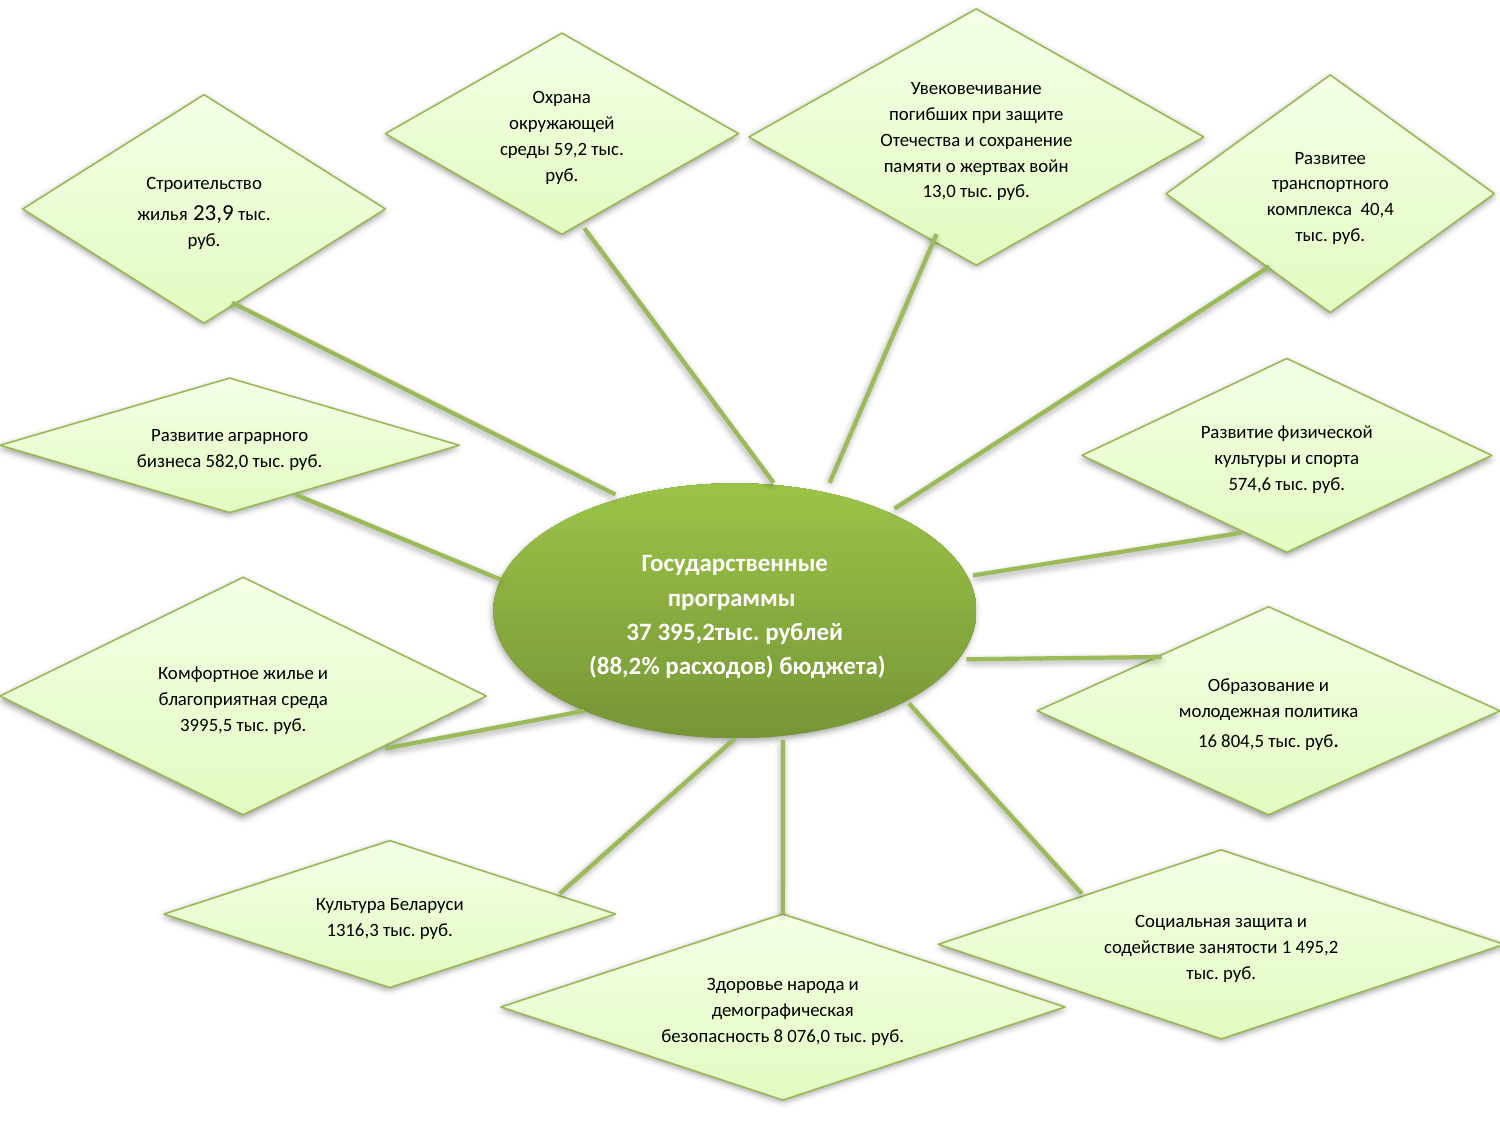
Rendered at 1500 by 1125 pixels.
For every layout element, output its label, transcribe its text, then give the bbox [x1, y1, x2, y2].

text_box Развитее транспортного комплекса 40,4 тыс. руб. [1165, 75, 1496, 314]
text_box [894, 266, 1270, 509]
text_box Охрана окружающей среды 59,2 тыс. руб. [384, 75, 740, 235]
text_box Развитие физической культуры и спорта 574,6 тыс. руб. [1208, 357, 1493, 553]
text_box Здоровье народа и демографическая безопасность 8 076,0 тыс. руб. [500, 915, 1066, 1101]
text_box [972, 532, 1242, 576]
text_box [559, 738, 736, 894]
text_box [966, 656, 1162, 660]
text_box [908, 703, 1083, 894]
text_box Развитие аграрного бизнеса 582,0 тыс. руб. [0, 378, 269, 514]
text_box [231, 302, 616, 495]
text_box Государственные программы 37 395,2тыс. рублей (88,2% расходов) бюджета) [493, 485, 977, 739]
text_box [0, 0, 1500, 75]
text_box Увековечивание погибших при защите Отечества и сохранение памяти о жертвах войн 13,0 тыс. руб. [748, 75, 1205, 264]
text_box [829, 233, 937, 483]
text_box Комфортное жилье и благоприятная среда 3995,5 тыс. руб. [0, 576, 488, 816]
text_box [385, 710, 585, 749]
text_box Образование и молодежная политика 16 804,5 тыс. руб. [1057, 606, 1500, 816]
text_box Культура Беларуси 1316,3 тыс. руб. [163, 839, 617, 989]
text_box Социальная защита и содействие занятости 1 495,2 тыс. руб. [937, 849, 1500, 1040]
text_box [584, 227, 774, 484]
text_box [295, 494, 502, 580]
text_box Строительство жилья 23,9 тыс. руб. [22, 94, 387, 324]
